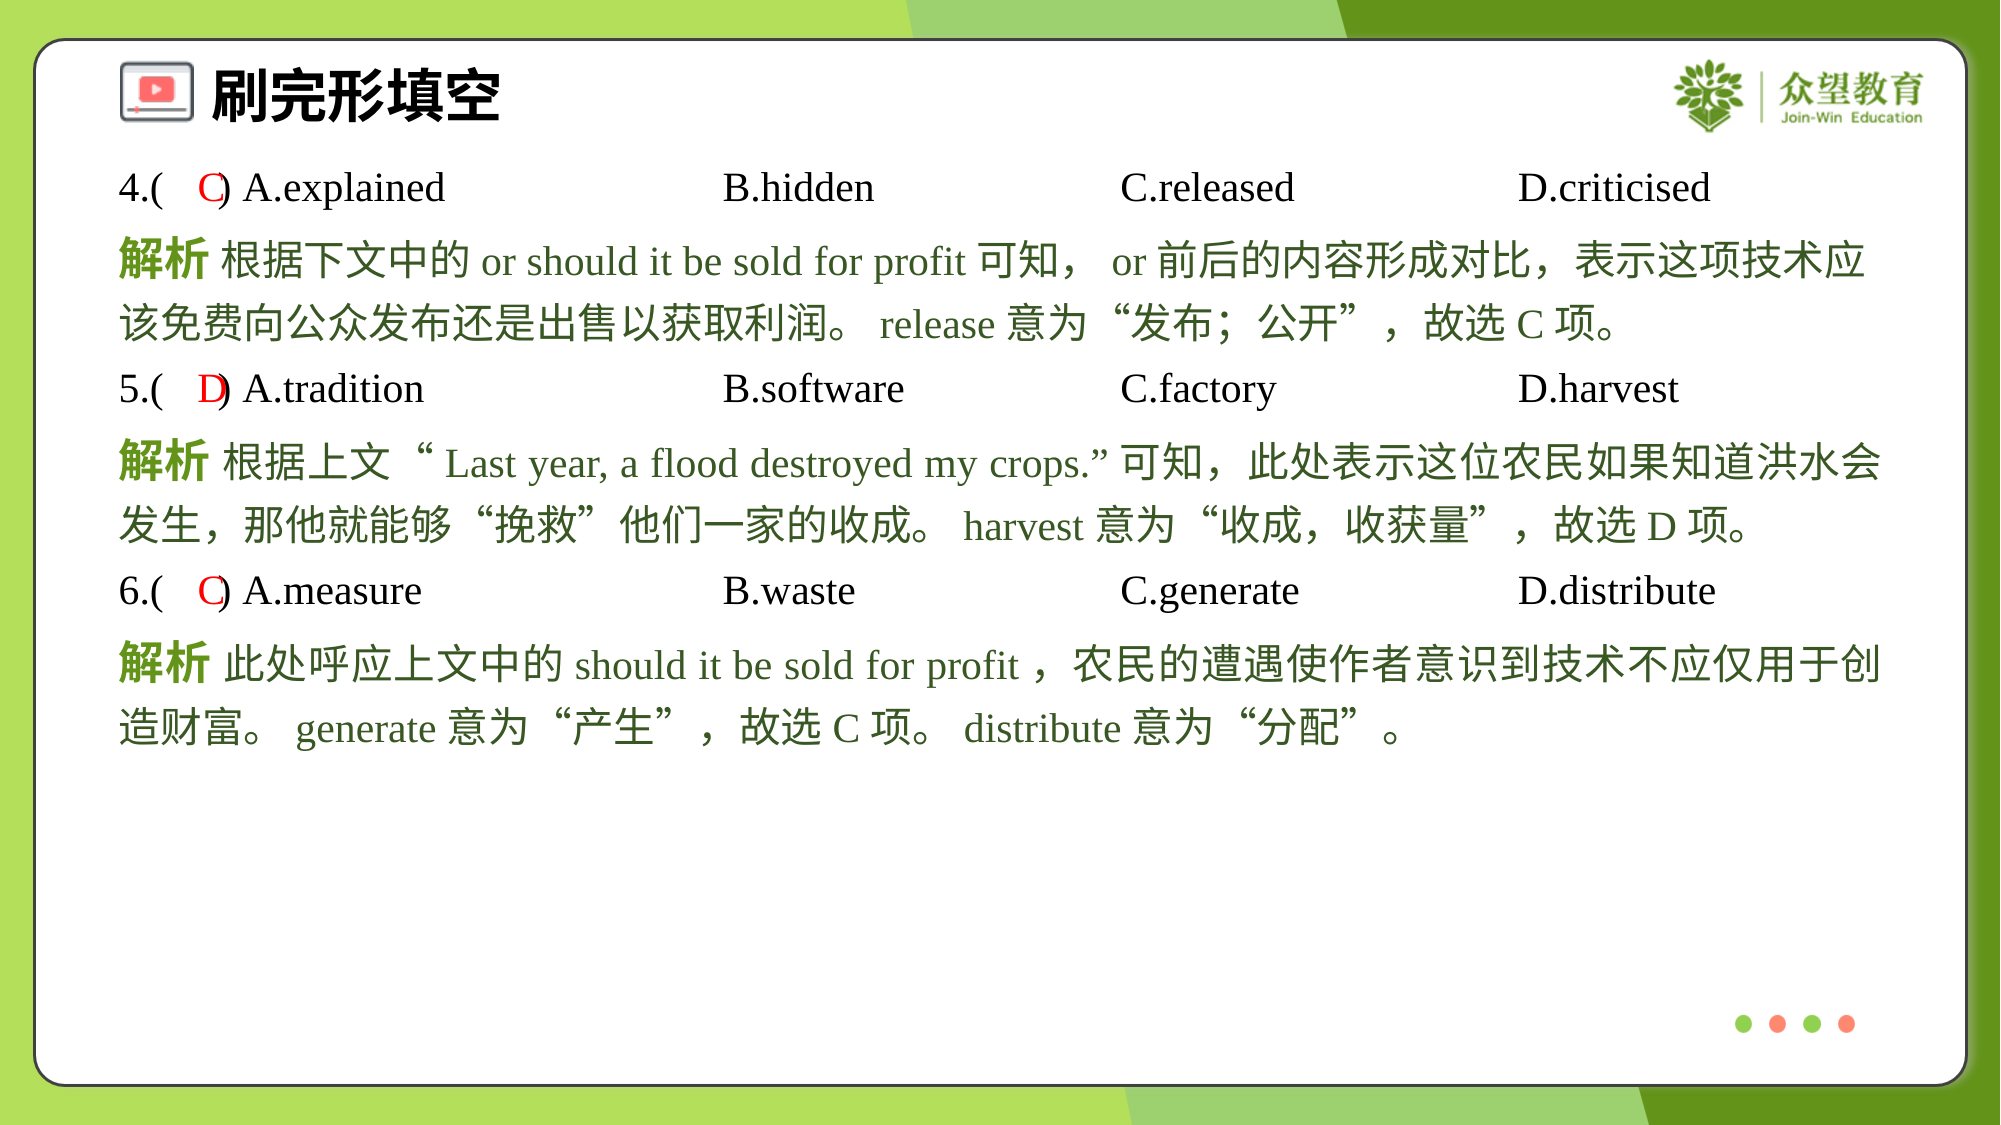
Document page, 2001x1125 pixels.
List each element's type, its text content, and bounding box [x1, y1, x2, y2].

text_box 6.( ) A.measure B.waste C.generate D.distribute [118, 550, 192, 608]
text_box C [192, 146, 231, 205]
text_box 解析 根据下文中的or should it be sold for profit可知，or前后的内容形成对比，表示这项技术应该免费向公众发布还是出售以获取利润。release意为“发布；公开”，故选C项。 [118, 215, 1883, 343]
text_box 解析 此处呼应上文中的should it be sold for profit，农民的遭遇使作者意识到技术不应仅用于创造财富。generate意为“产生”，故选C项。distribute意为“分配”。 [118, 619, 1883, 747]
text_box 解析 根据上文“Last year, a flood destroyed my crops.”可知，此处表示这位农民如果知道洪水会发生，那他就能够“挽救”他们一家的收成。harvest意为“收成，收获量”，故选D项。 [118, 417, 1883, 545]
picture [0, 0, 2000, 1125]
text_box 4.( ) A.explained B.hidden C.released D.criticised [118, 146, 192, 204]
text_box 4.( ) A.explained B.hidden C.released D.criticised [231, 146, 1883, 204]
text_box 6.( ) A.measure B.waste C.generate D.distribute [231, 550, 1883, 608]
text_box C [192, 550, 231, 608]
text_box 5.( ) A.tradition B.software C.factory D.harvest [118, 348, 192, 406]
text_box D [192, 348, 233, 406]
text_box 5.( ) A.tradition B.software C.factory D.harvest [233, 348, 1883, 406]
